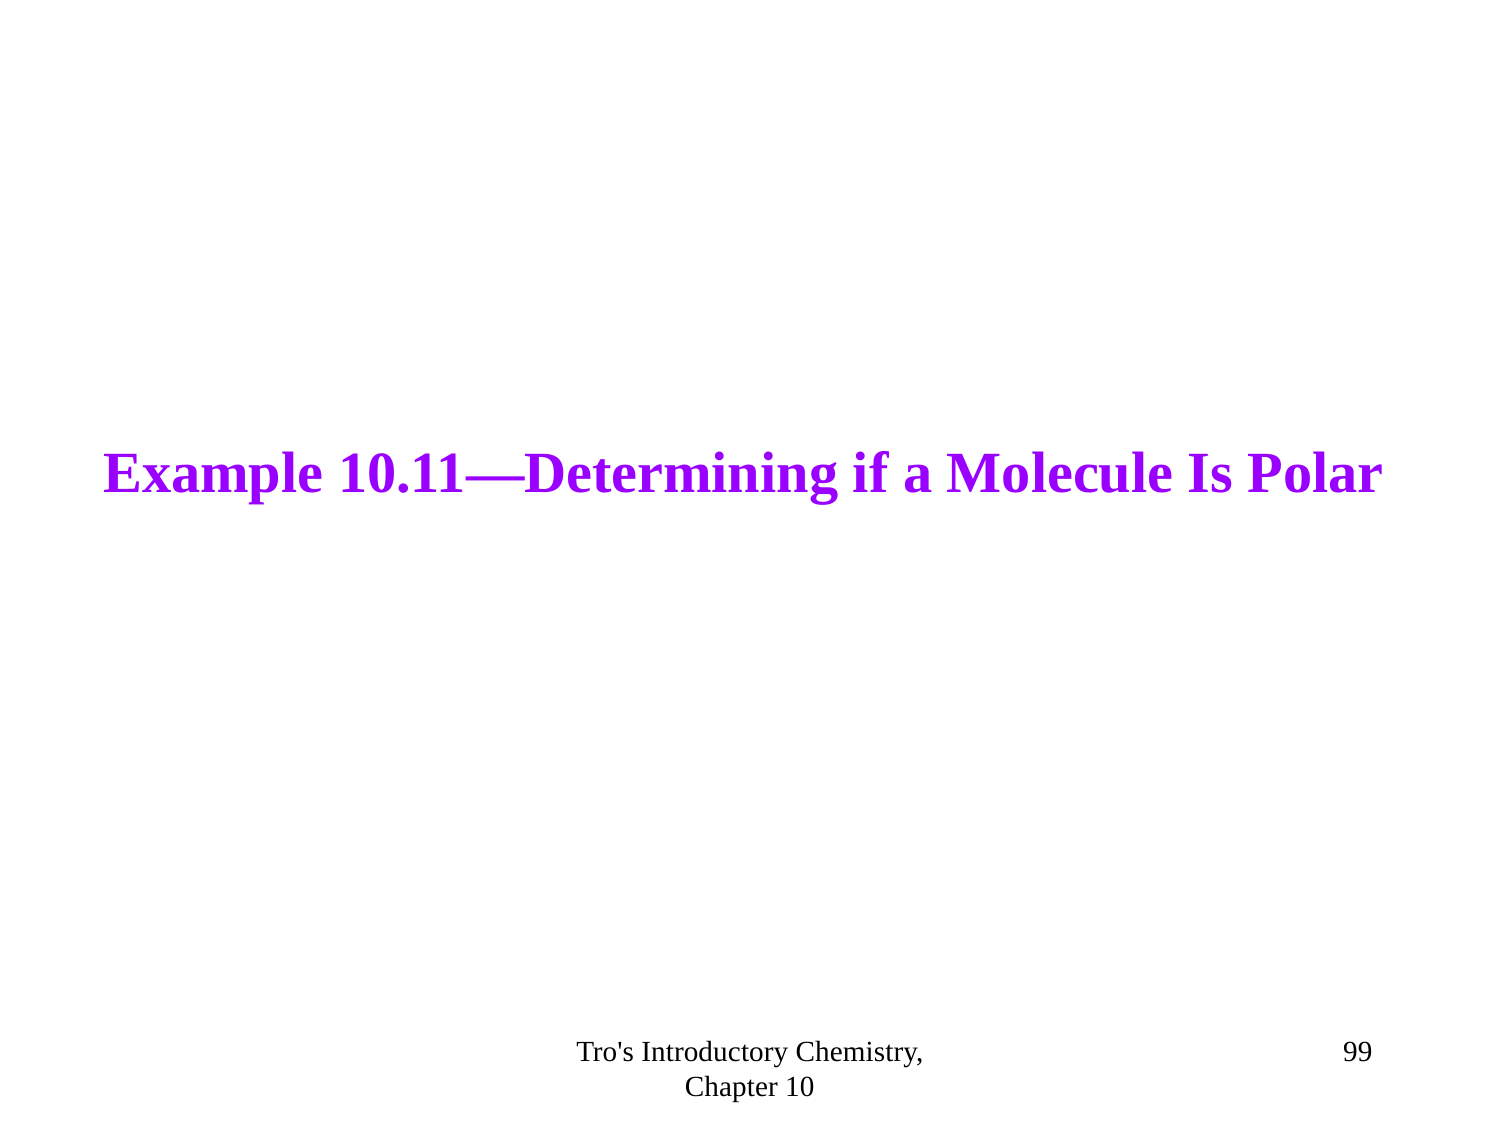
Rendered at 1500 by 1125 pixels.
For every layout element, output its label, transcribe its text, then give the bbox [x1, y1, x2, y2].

text_box Example 10.11—Determining if a Molecule Is Polar [49, 374, 1438, 563]
text_box Tro's Introductory Chemistry, Chapter 10 [512, 1024, 988, 1100]
text_box <number> [1074, 1024, 1388, 1100]
